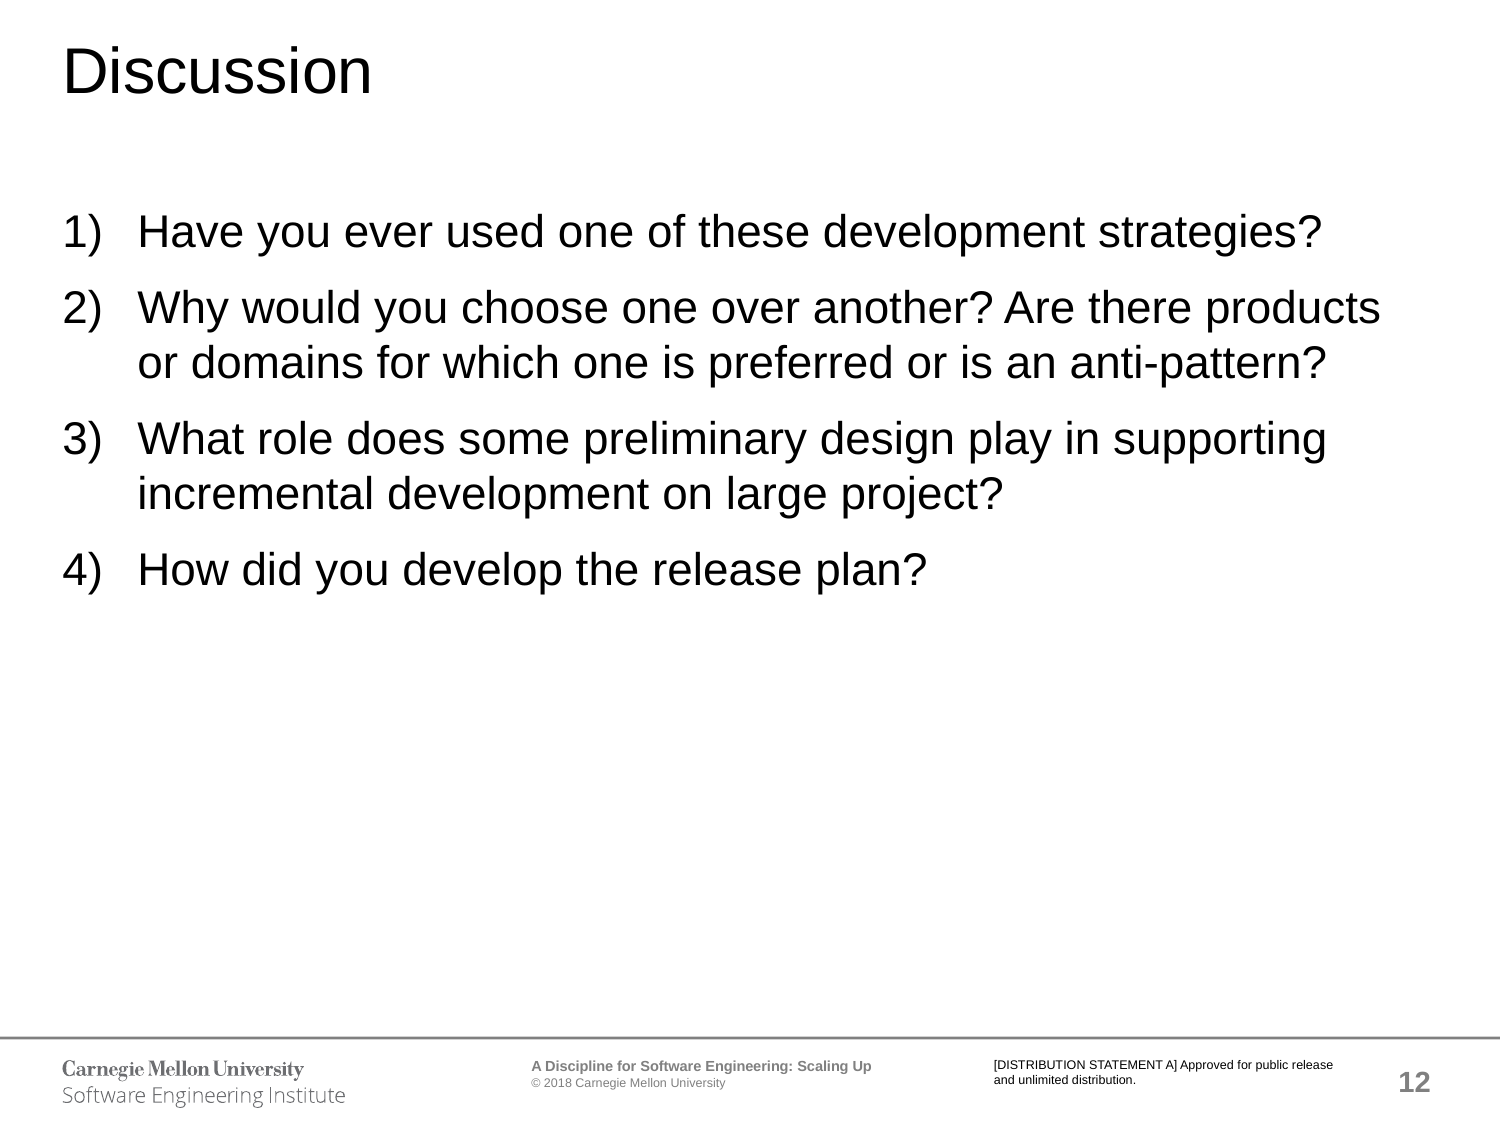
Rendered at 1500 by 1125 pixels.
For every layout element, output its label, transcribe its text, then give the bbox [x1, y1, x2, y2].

title Discussion [62, 37, 1338, 182]
list Have you ever used one of these development strategies? Why would you choose one over another? Are there products or domains for which one is preferred or is an anti-pattern? What role does some preliminary design play in supporting incremental development on large project? How did you develop the release plan? [62, 202, 1431, 988]
